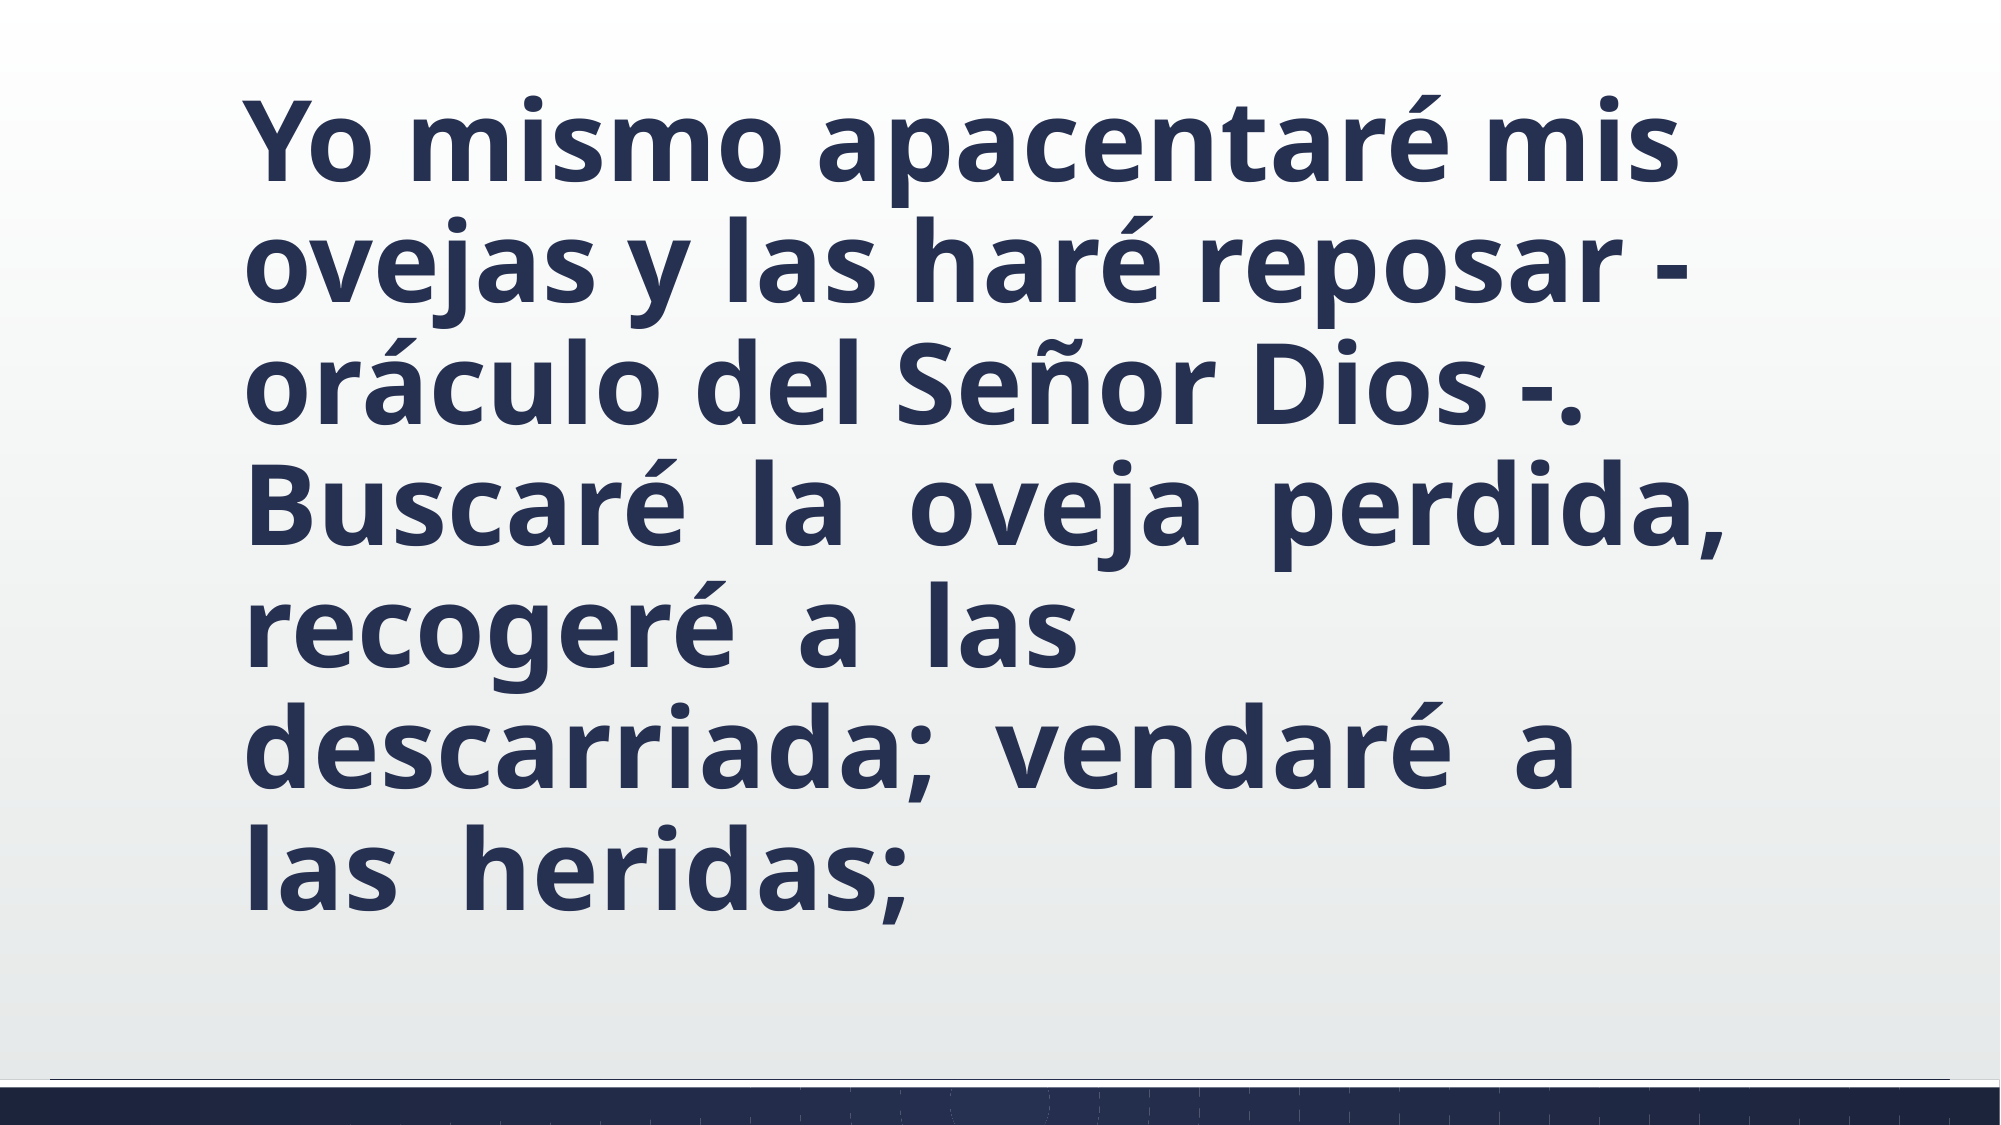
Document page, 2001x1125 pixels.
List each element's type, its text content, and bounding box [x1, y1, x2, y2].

list Yo mismo apacentaré mis ovejas y las haré reposar - oráculo del Señor Dios -. Buscaré la oveja perdida, recogeré a las descarriada; vendaré a las heridas; [219, 76, 1780, 990]
